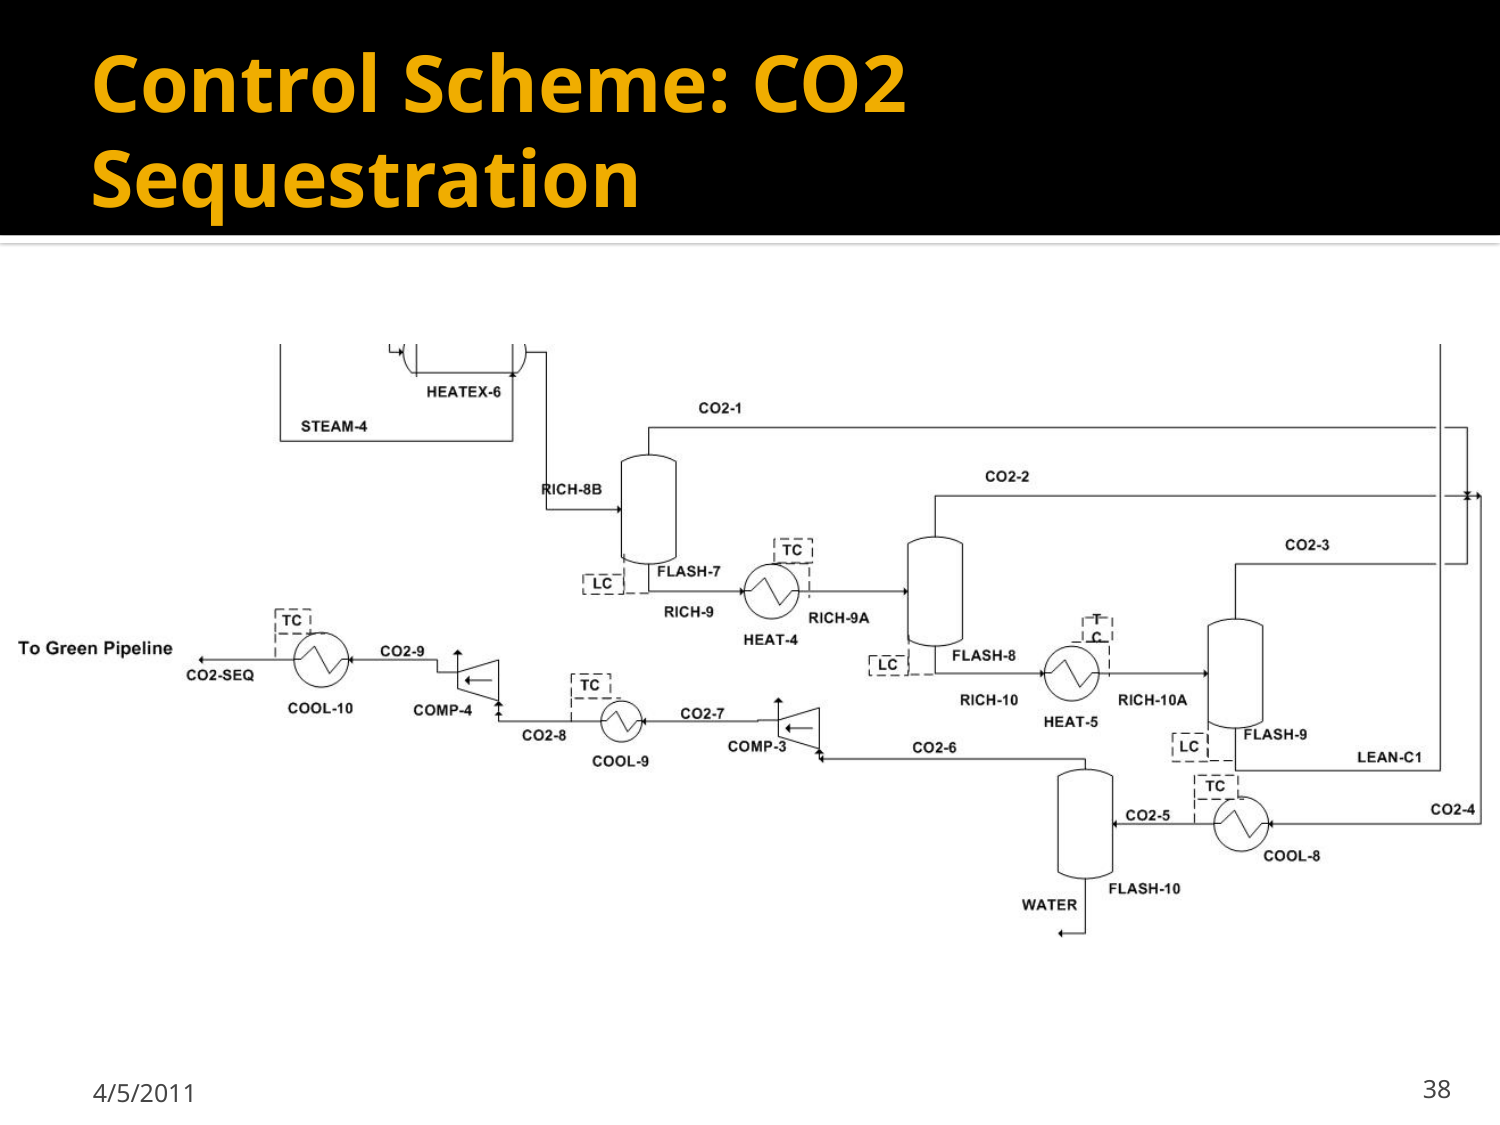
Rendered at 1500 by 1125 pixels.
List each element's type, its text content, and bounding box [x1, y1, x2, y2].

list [0, 344, 1500, 938]
slide_number 38 [1345, 1062, 1467, 1108]
title Control Scheme: CO2 Sequestration [75, 25, 1425, 231]
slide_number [75, 1062, 425, 1108]
